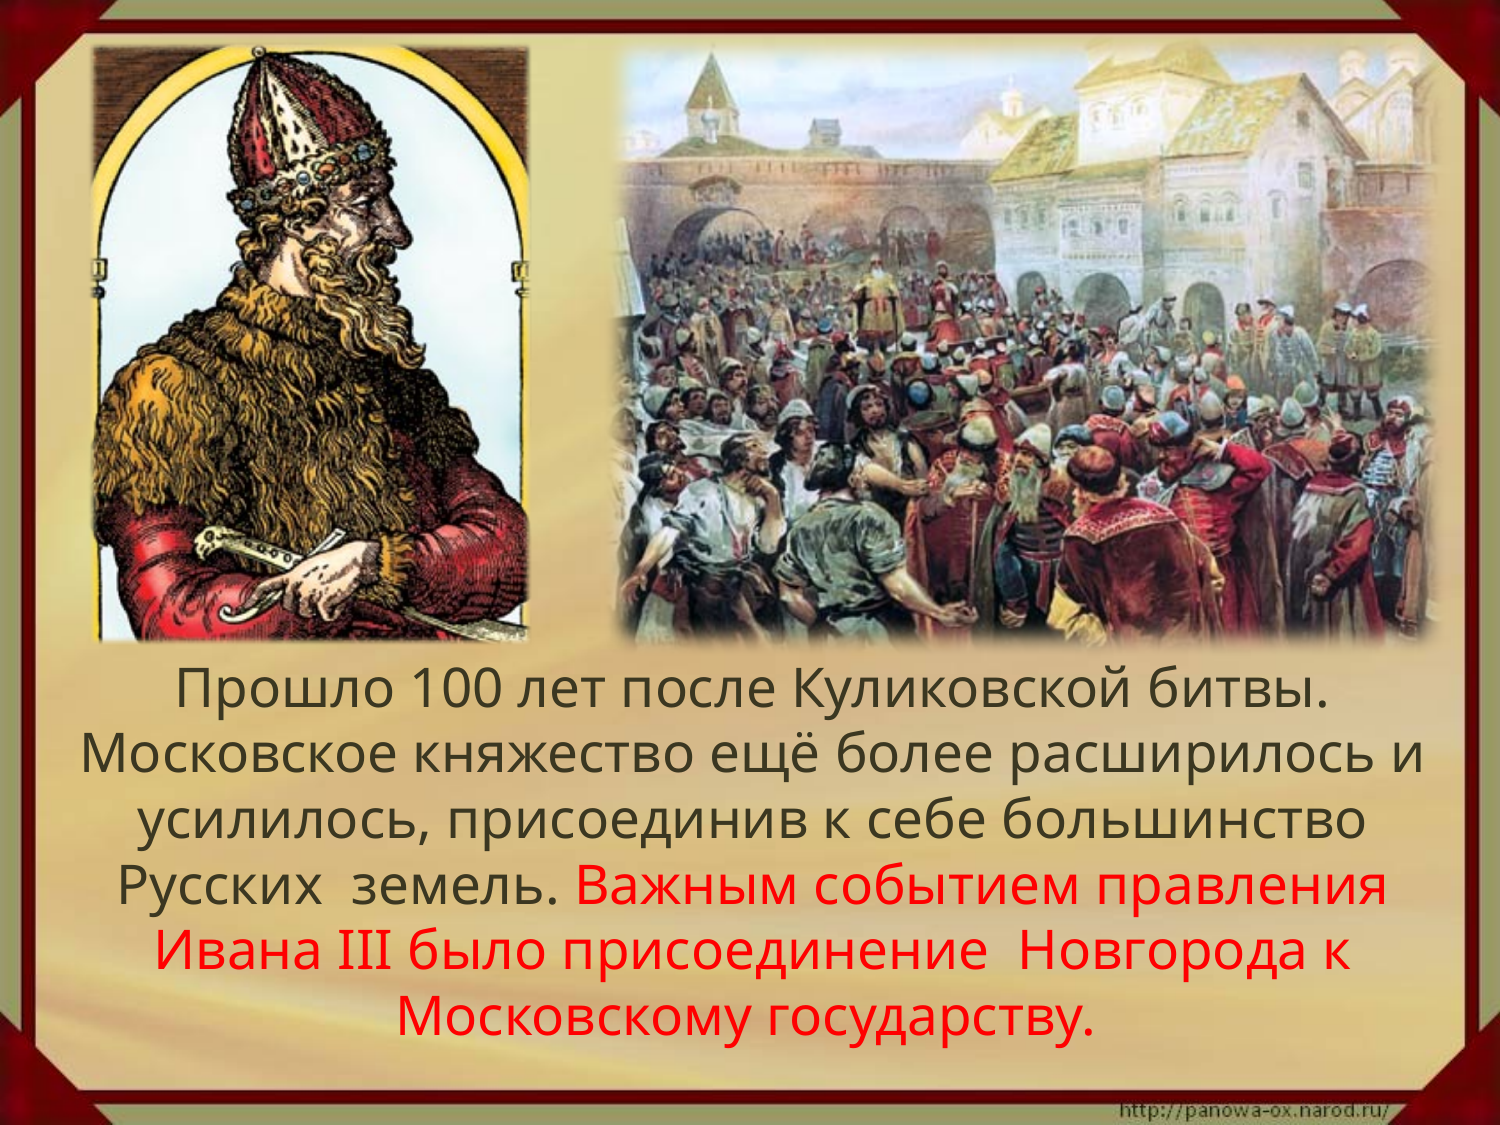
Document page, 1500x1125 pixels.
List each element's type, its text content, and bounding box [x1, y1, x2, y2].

picture [0, 0, 1500, 1125]
list Прошло 100 лет после Куликовской битвы. Московское княжество ещё более расширилось и усилилось, присоединив к себе большинство Русских земель. Важным событием правления Ивана III было присоединение Новгорода к Московскому государству. [5, 645, 1447, 1099]
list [602, 30, 1448, 658]
